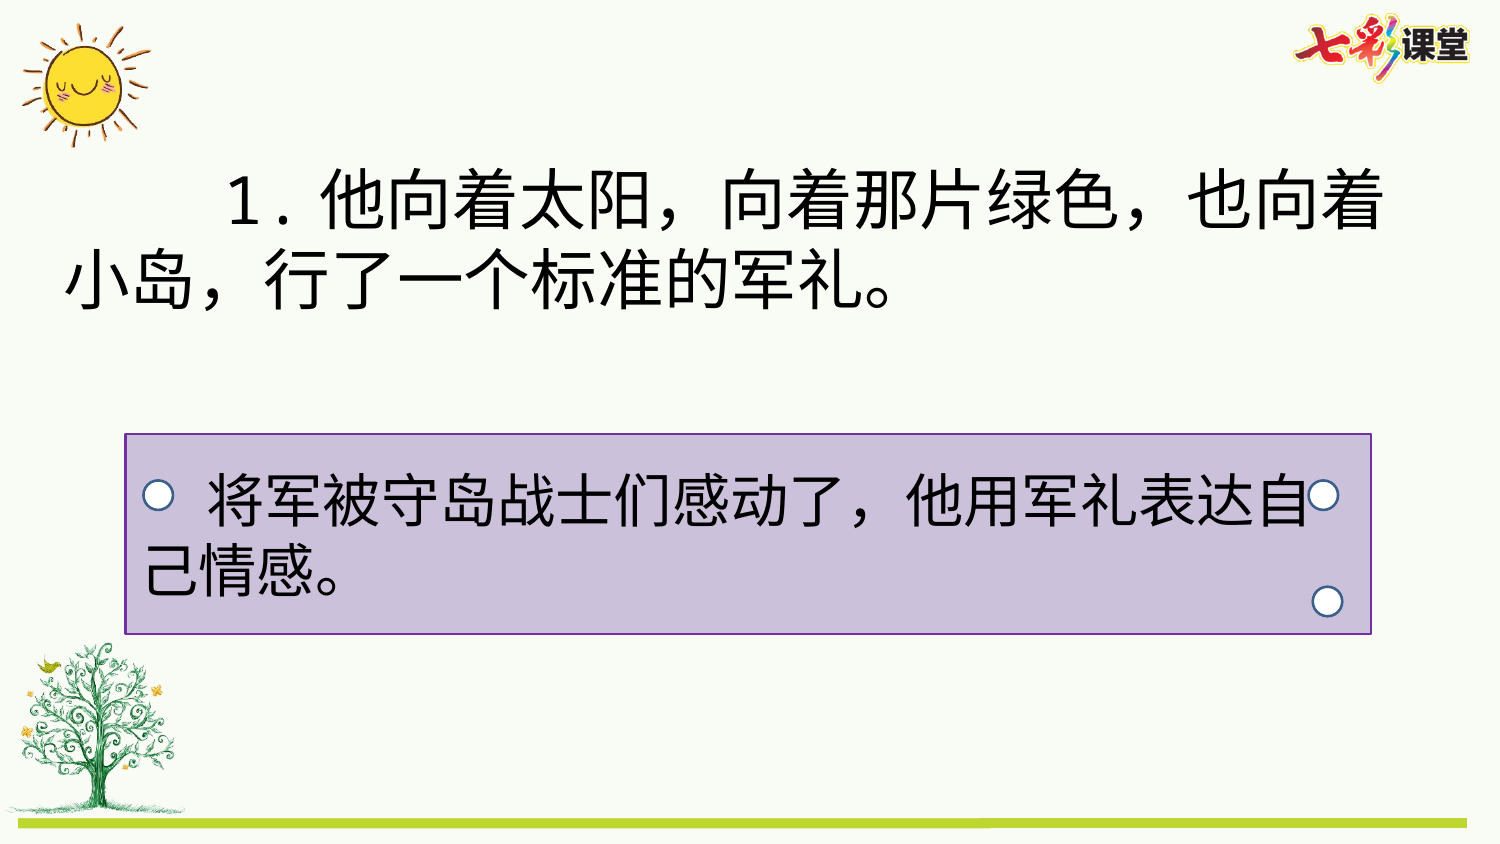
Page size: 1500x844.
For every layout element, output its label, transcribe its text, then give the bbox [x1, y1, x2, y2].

picture [1291, 9, 1472, 87]
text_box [124, 433, 1372, 635]
picture [0, 0, 173, 172]
picture [0, 608, 1467, 844]
text_box 1.他向着太阳，向着那片绿色，也向着小岛，行了一个标准的军礼。 [48, 150, 1448, 325]
